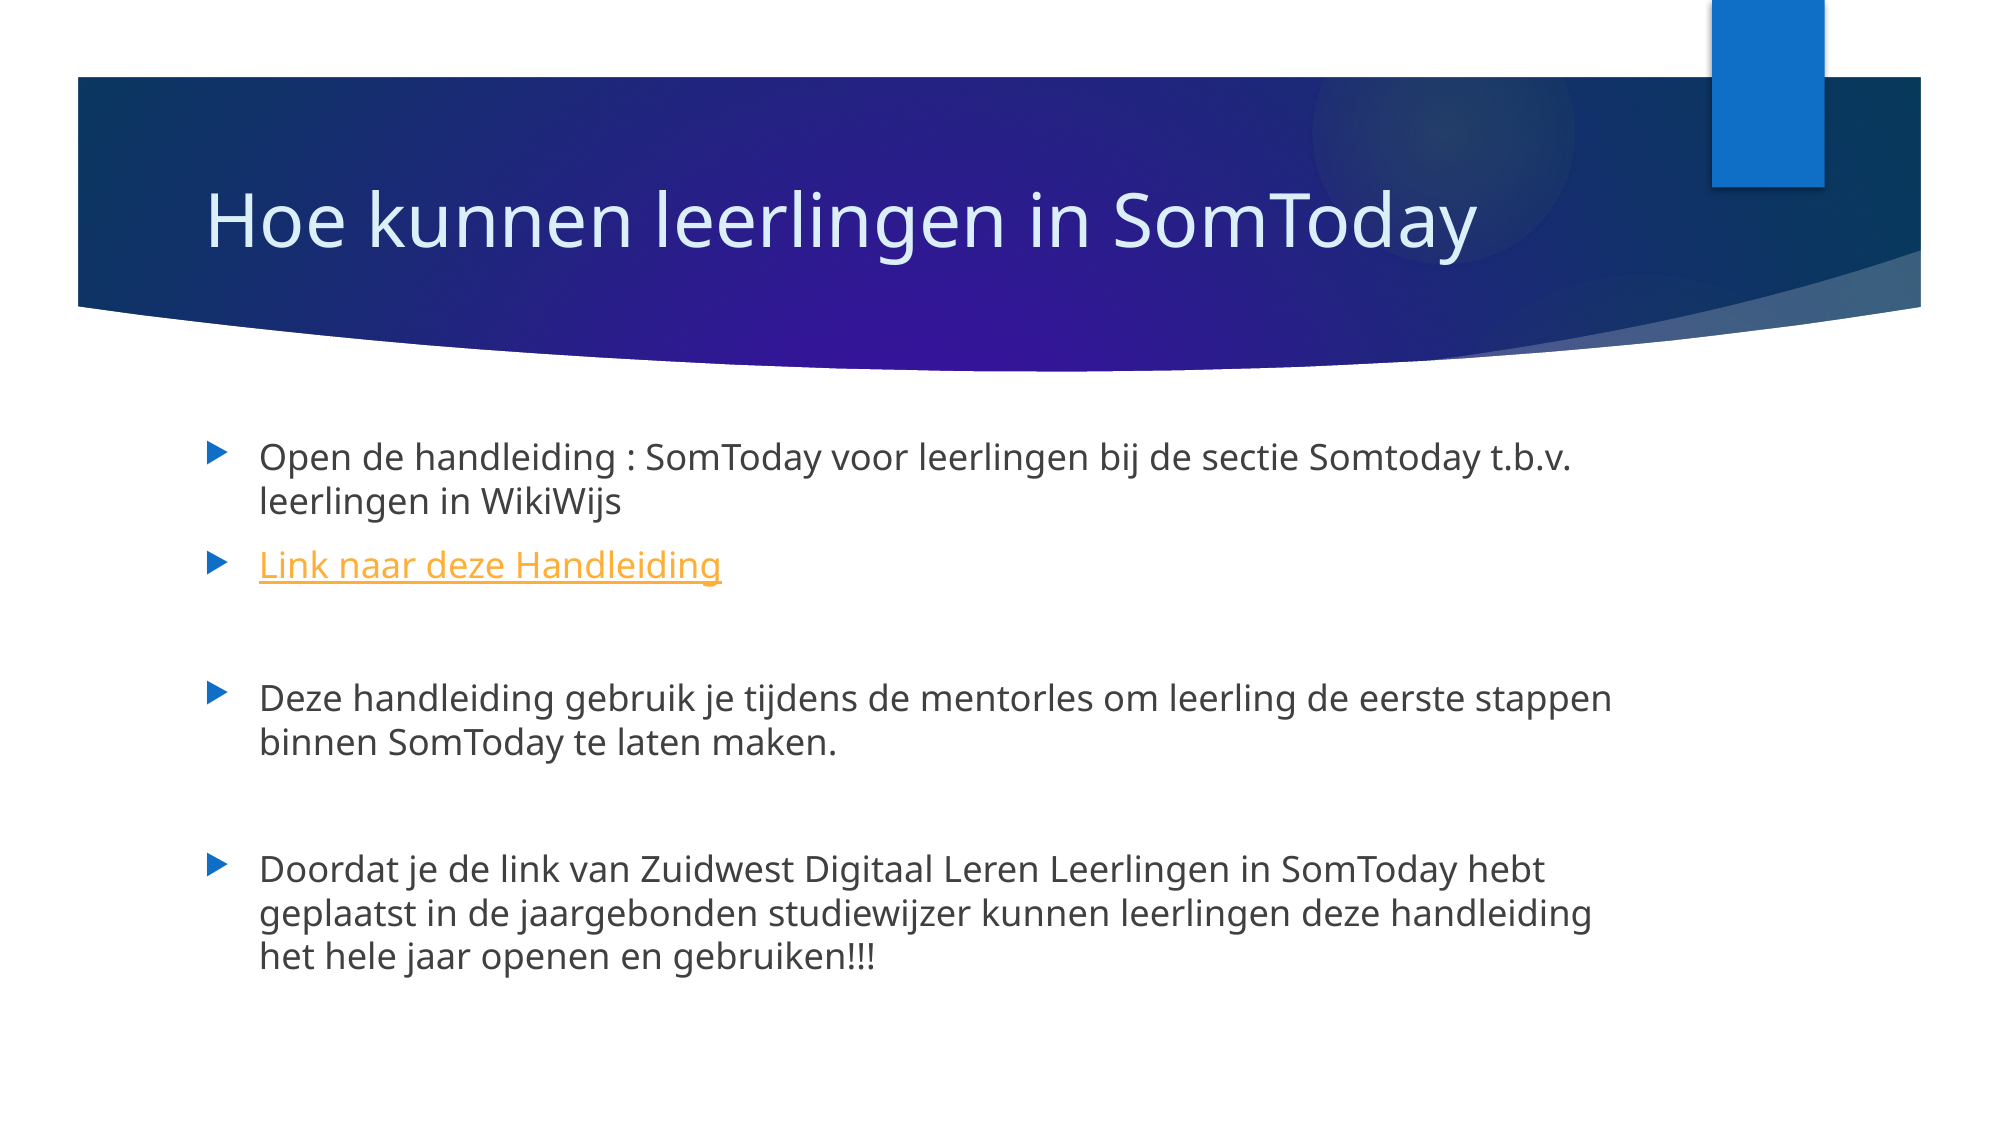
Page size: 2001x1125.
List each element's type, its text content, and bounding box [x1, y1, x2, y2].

list Open de handleiding : SomToday voor leerlingen bij de sectie Somtoday t.b.v. leerlingen in WikiWijs Link naar deze Handleiding Deze handleiding gebruik je tijdens de mentorles om leerling de eerste stappen binnen SomToday te laten maken. Doordat je de link van Zuidwest Digitaal Leren Leerlingen in SomToday hebt geplaatst in de jaargebonden studiewijzer kunnen leerlingen deze handleiding het hele jaar openen en gebruiken!!! [189, 427, 1638, 988]
title Hoe kunnen leerlingen in SomToday [189, 159, 1627, 276]
